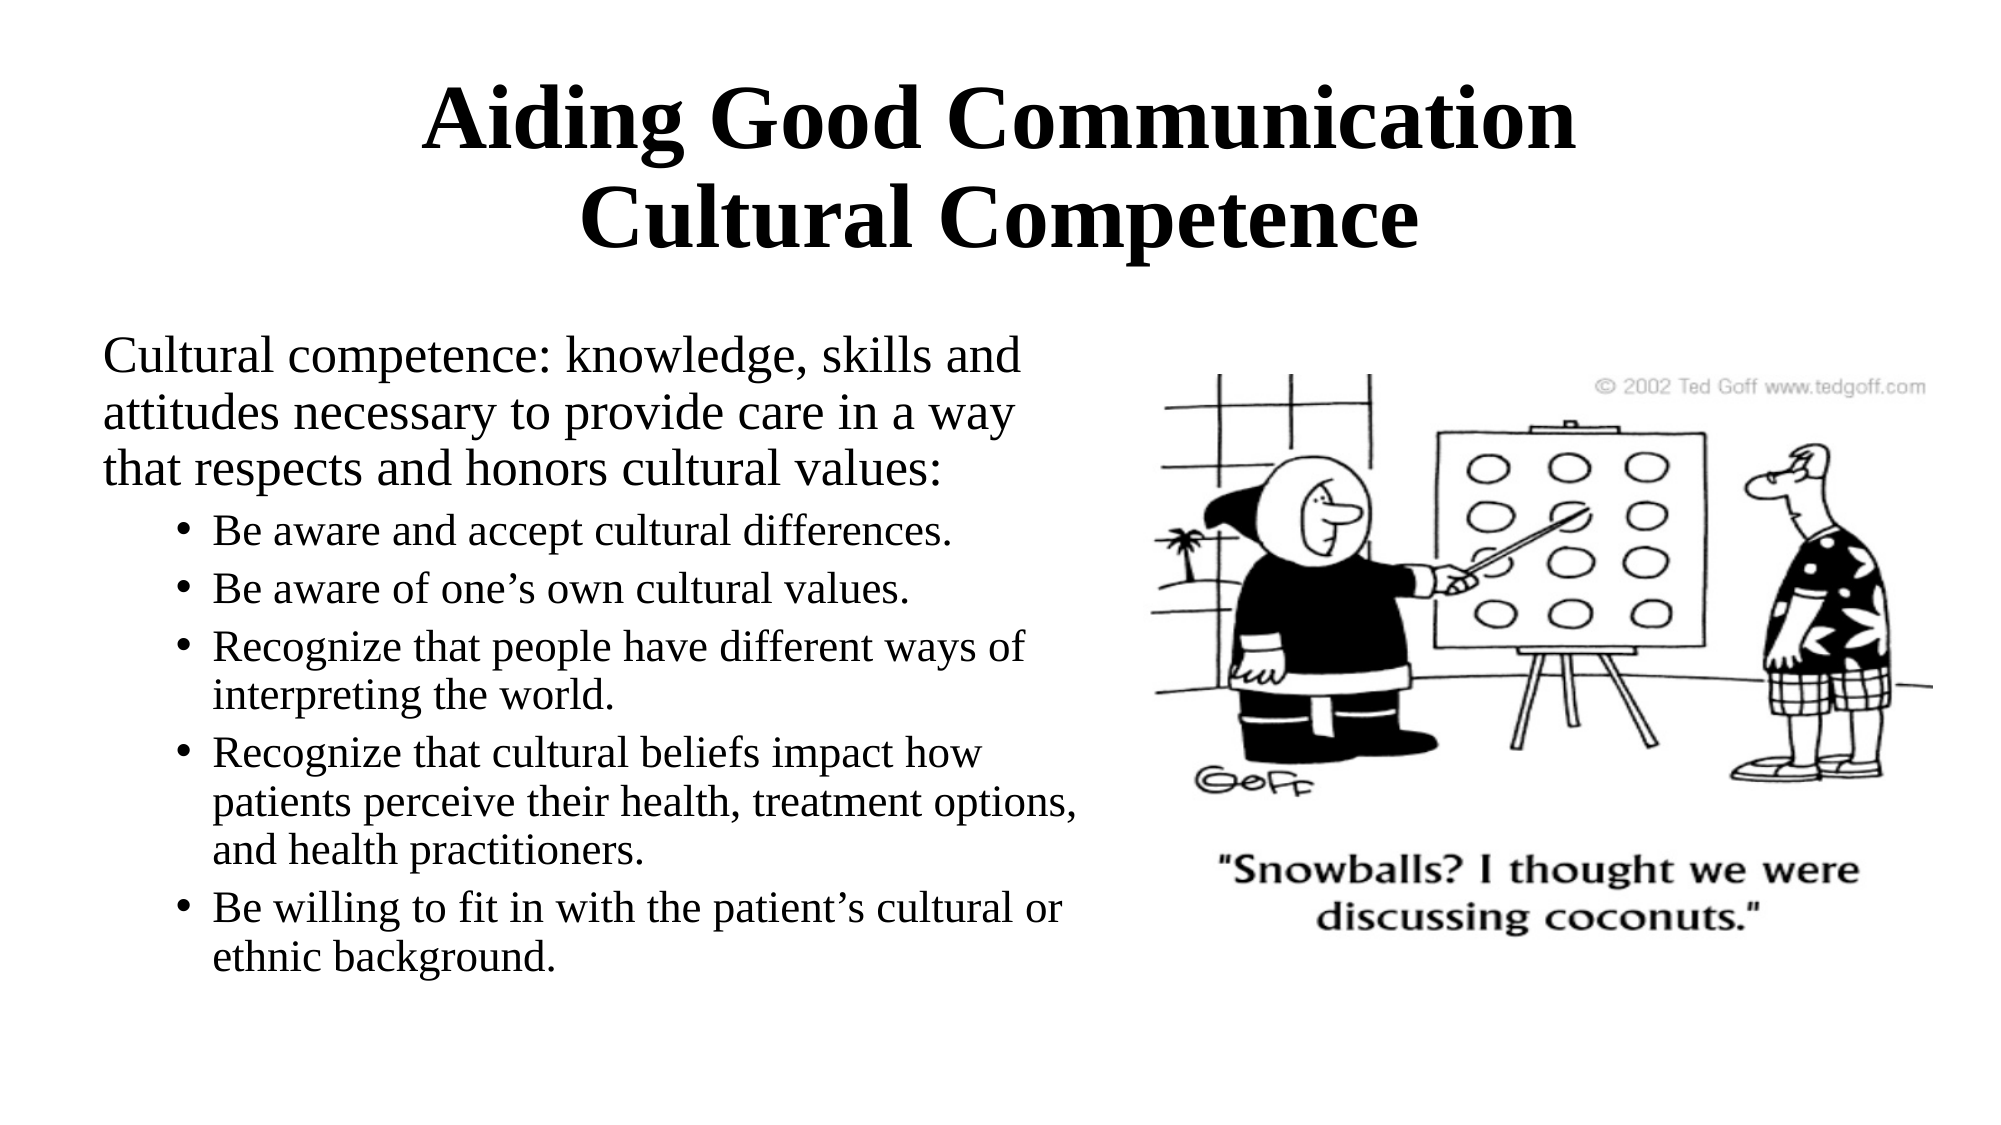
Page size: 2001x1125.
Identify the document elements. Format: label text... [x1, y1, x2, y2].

list Cultural competence: knowledge, skills and attitudes necessary to provide care in a way that respects and honors cultural values: Be aware and accept cultural differences. Be aware of one’s own cultural values. Recognize that people have different ways of interpreting the world. Recognize that cultural beliefs impact how patients perceive their health, treatment options, and health practitioners. Be willing to fit in with the patient’s cultural or ethnic background. [87, 320, 1111, 994]
title Aiding Good Communication Cultural Competence [137, 59, 1863, 278]
picture [1143, 374, 1933, 968]
